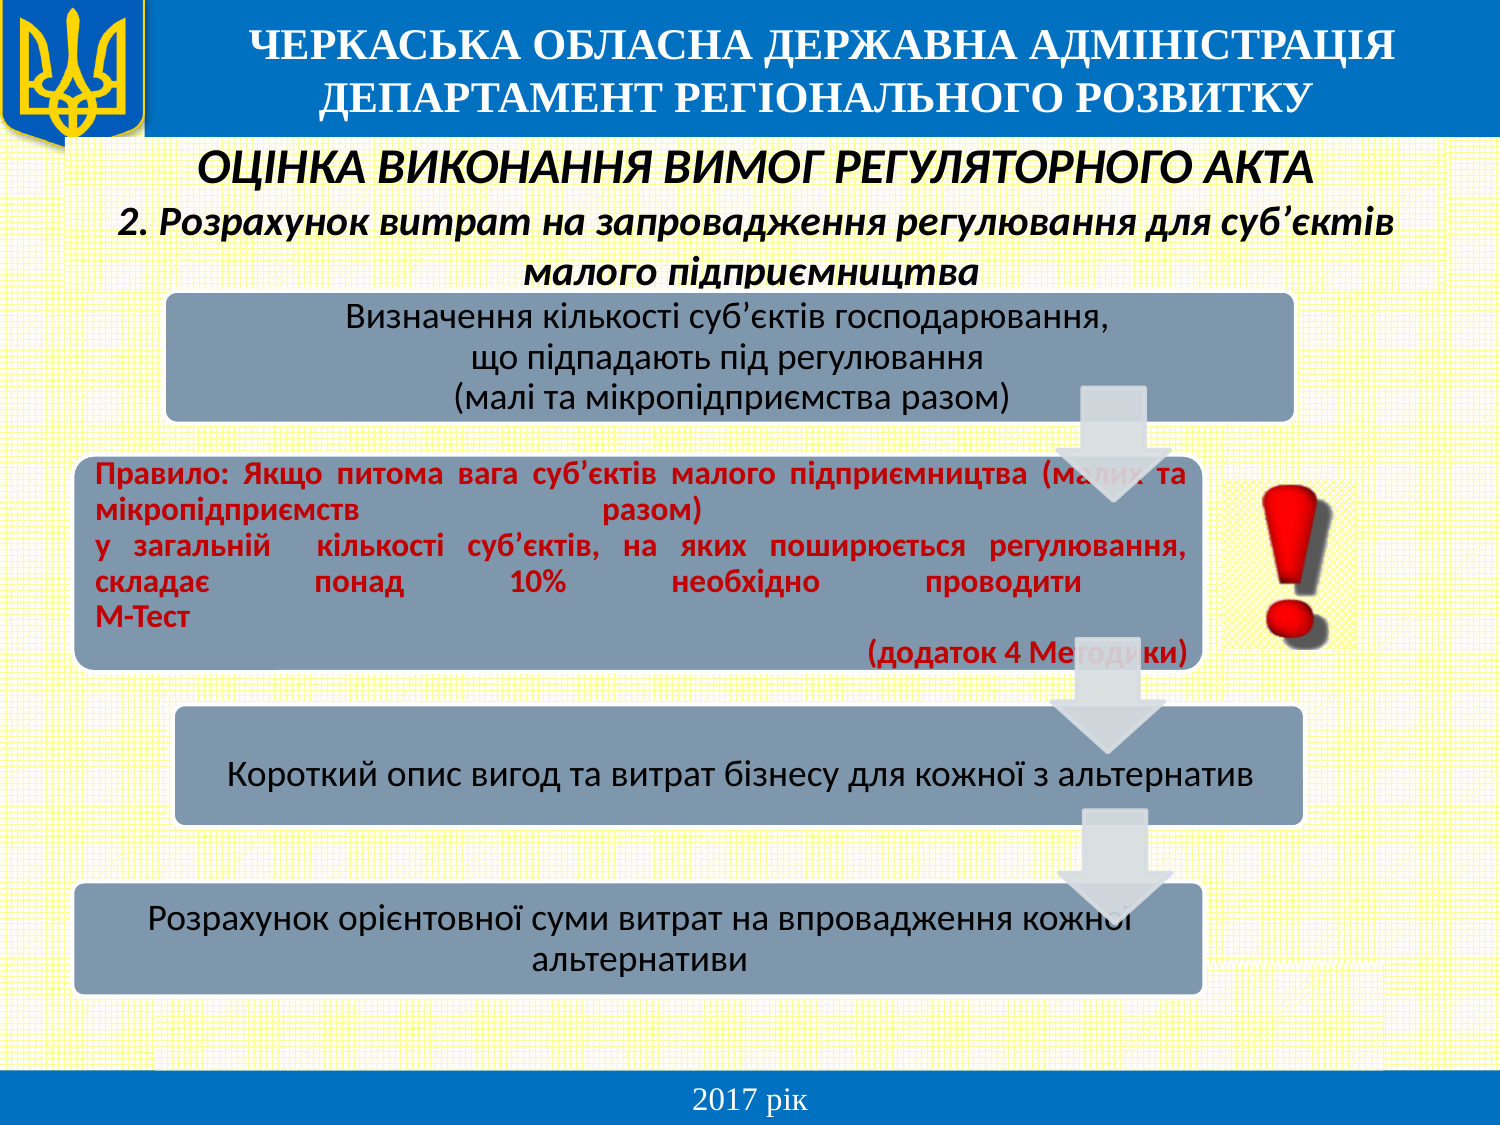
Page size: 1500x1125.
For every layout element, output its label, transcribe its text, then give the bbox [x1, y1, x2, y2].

text_box ОЦІНКА ВИКОНАННЯ ВИМОГ РЕГУЛЯТОРНОГО АКТА 2. Розрахунок витрат на запровадження регулювання для суб’єктів малого підприємництва [64, 137, 1447, 265]
title ЧЕРКАСЬКА ОБЛАСНА ДЕРЖАВНА АДМІНІСТРАЦІЯ ДЕПАРТАМЕНТ РЕГІОНАЛЬНОГО РОЗВИТКУ [151, 0, 1500, 138]
text_box [155, 1067, 1384, 1071]
picture [0, 0, 145, 151]
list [41, 266, 1457, 1059]
picture [1222, 479, 1356, 651]
list 2017 рік [0, 1070, 1500, 1125]
